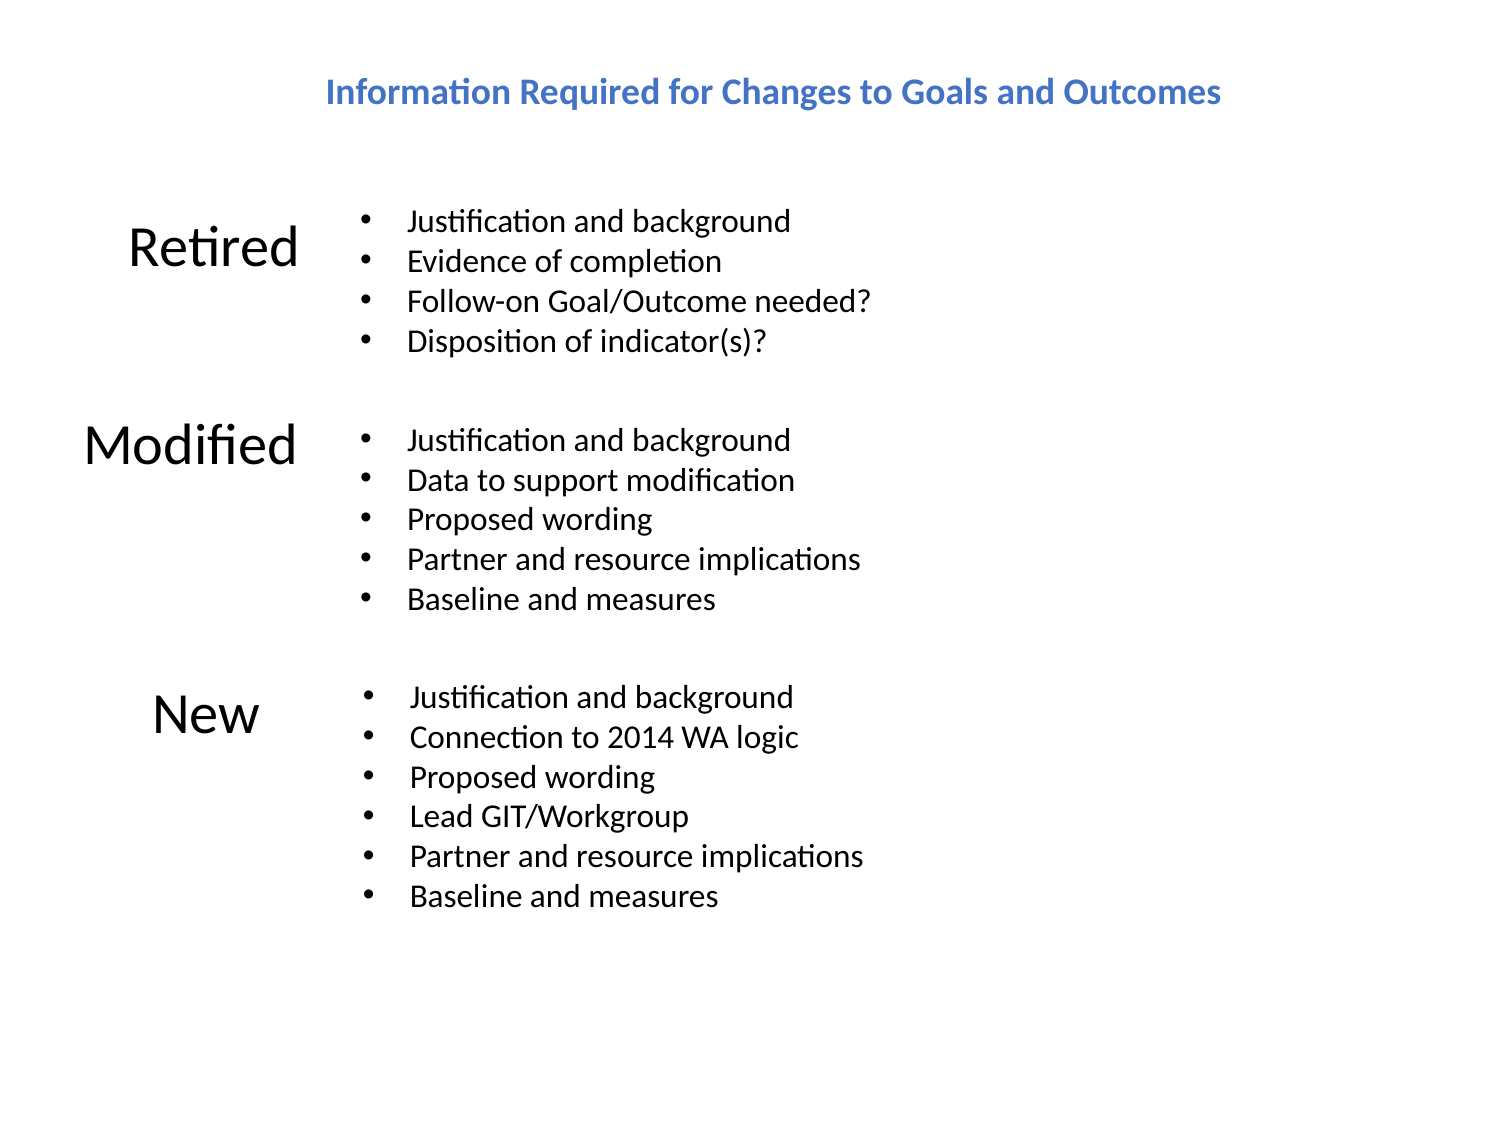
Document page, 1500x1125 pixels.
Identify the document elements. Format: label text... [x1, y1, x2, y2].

text_box Information Required for Changes to Goals and Outcomes [310, 59, 1251, 120]
text_box Justification and background Connection to 2014 WA logic Proposed wording Lead GIT/Workgroup Partner and resource implications Baseline and measures [348, 667, 949, 1042]
text_box Retired [114, 200, 325, 286]
text_box Modified [68, 399, 331, 484]
text_box Justification and background Data to support modification Proposed wording Partner and resource implications Baseline and measures [345, 410, 896, 625]
text_box New [137, 667, 348, 753]
text_box Justification and background Evidence of completion Follow-on Goal/Outcome needed? Disposition of indicator(s)? [345, 191, 896, 367]
